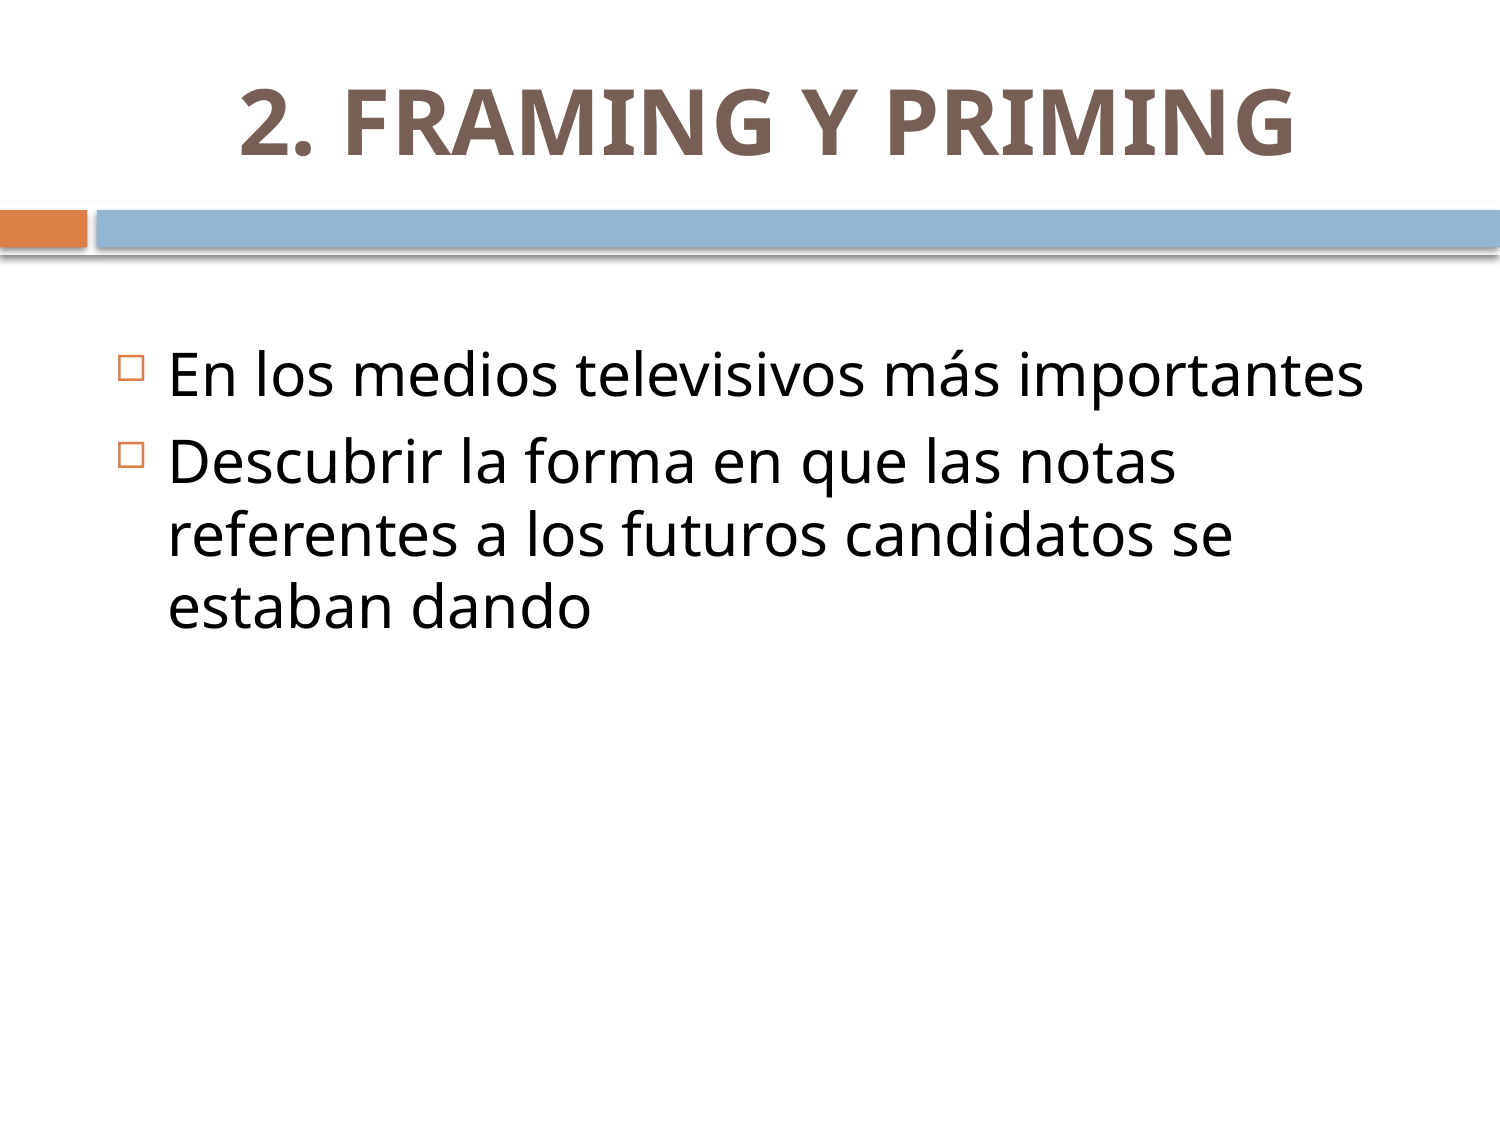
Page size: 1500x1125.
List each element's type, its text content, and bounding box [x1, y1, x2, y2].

title 2. FRAMING Y PRIMING [100, 37, 1438, 200]
list En los medios televisivos más importantes Descubrir la forma en que las notas referentes a los futuros candidatos se estaban dando [100, 328, 1438, 1067]
